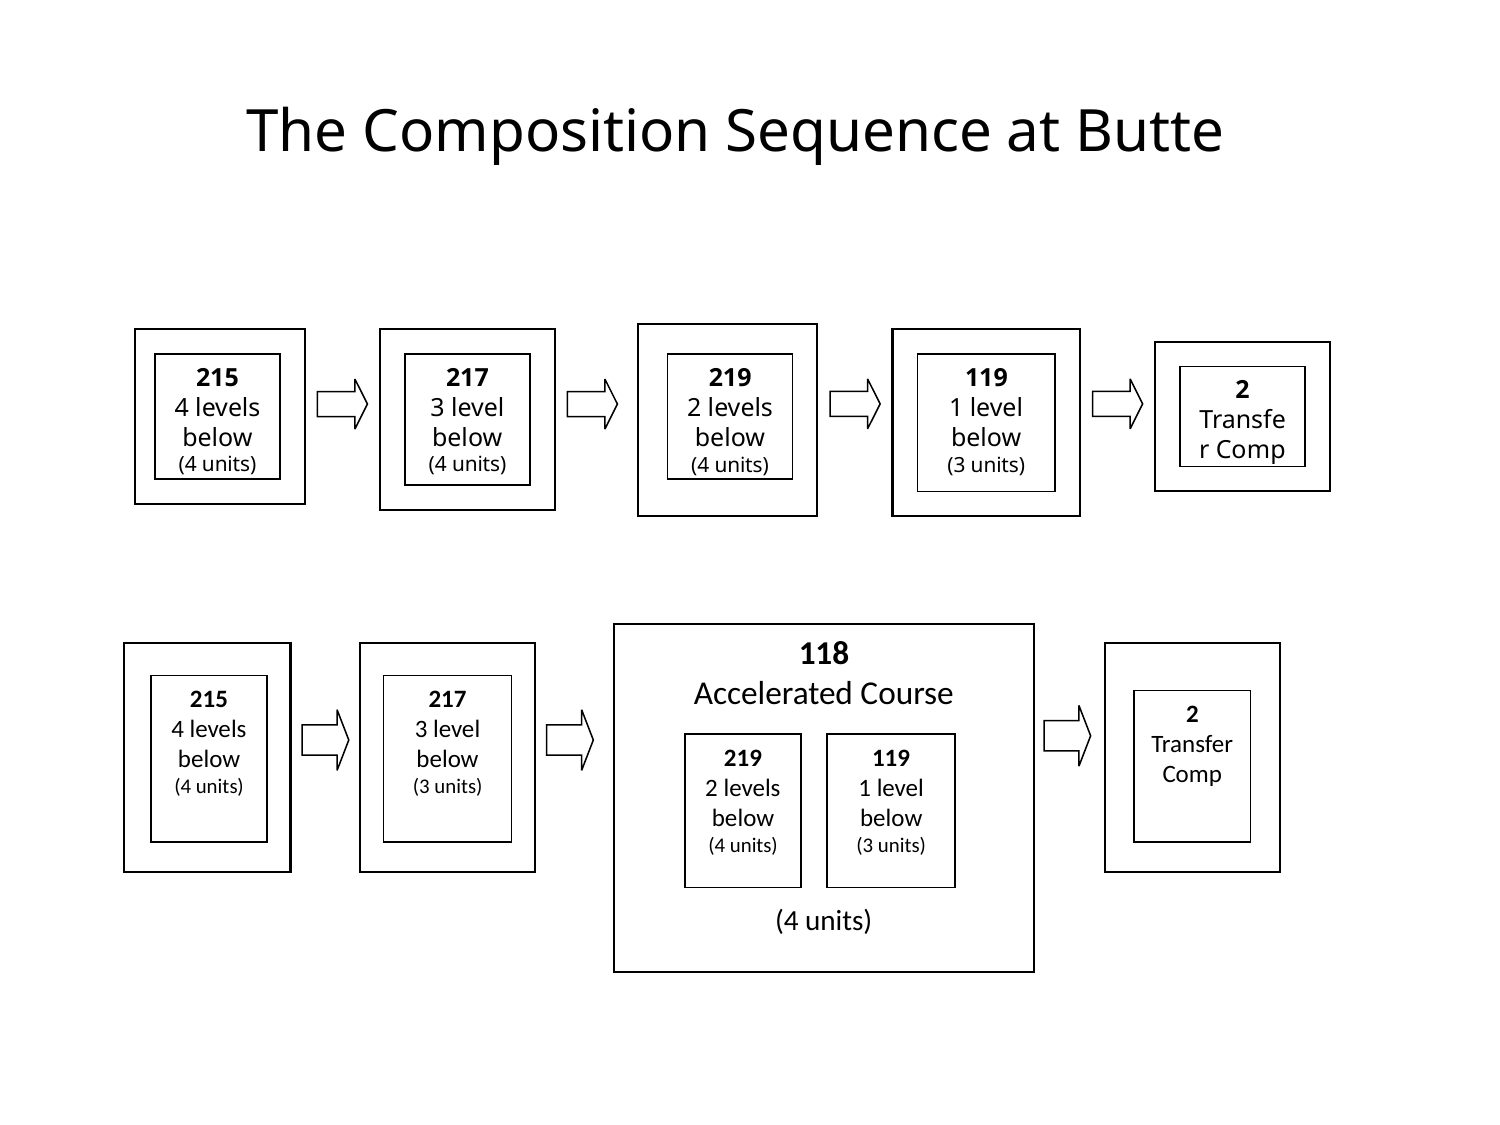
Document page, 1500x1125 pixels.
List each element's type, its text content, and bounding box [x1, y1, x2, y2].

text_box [92, 278, 1500, 667]
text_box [80, 583, 1482, 1022]
title The Composition Sequence at Butte [58, 45, 1413, 211]
